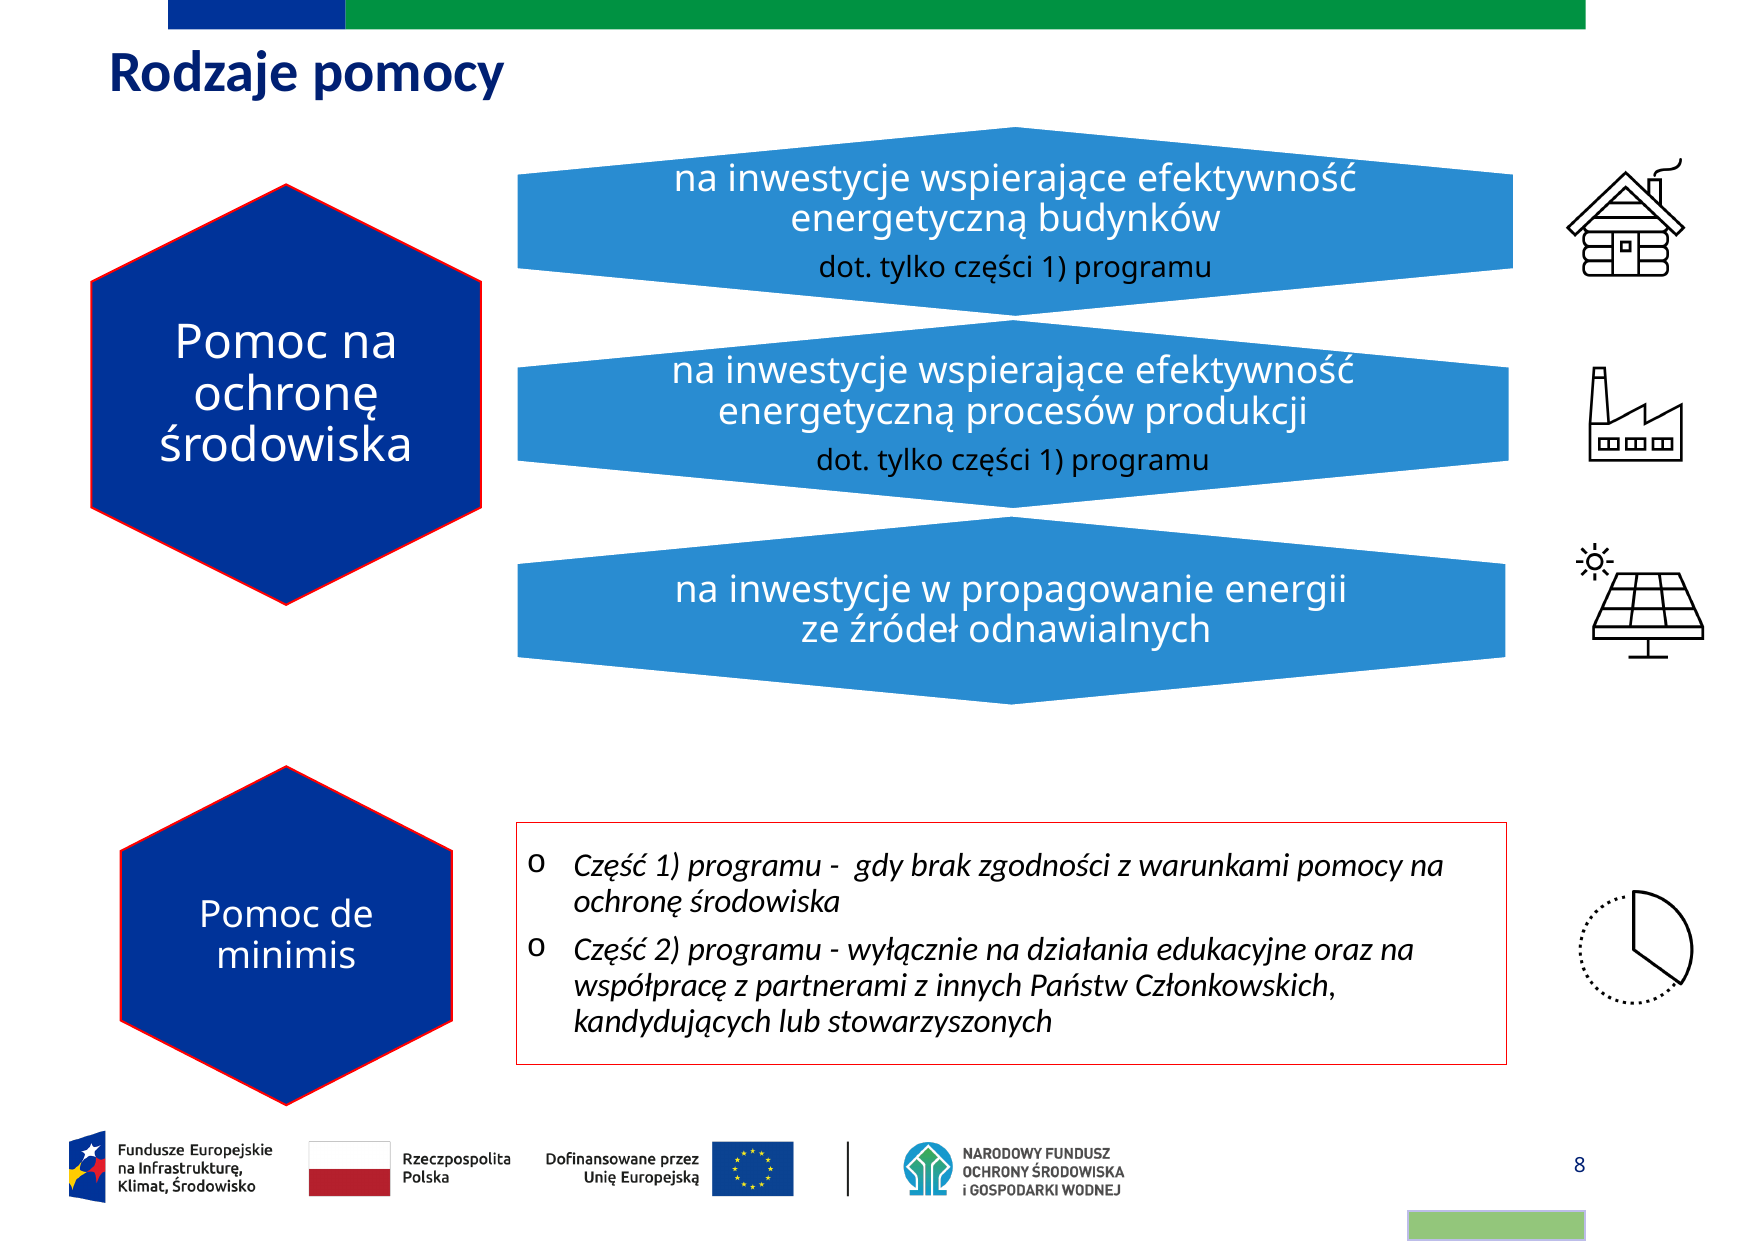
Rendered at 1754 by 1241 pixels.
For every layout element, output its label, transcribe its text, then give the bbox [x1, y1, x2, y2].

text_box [91, 125, 1709, 1106]
picture [1571, 349, 1700, 479]
picture [1558, 874, 1709, 1025]
title Rodzaje pomocy [109, 27, 1586, 116]
slide_number 8 [1408, 1151, 1586, 1181]
picture [49, 1112, 1143, 1221]
